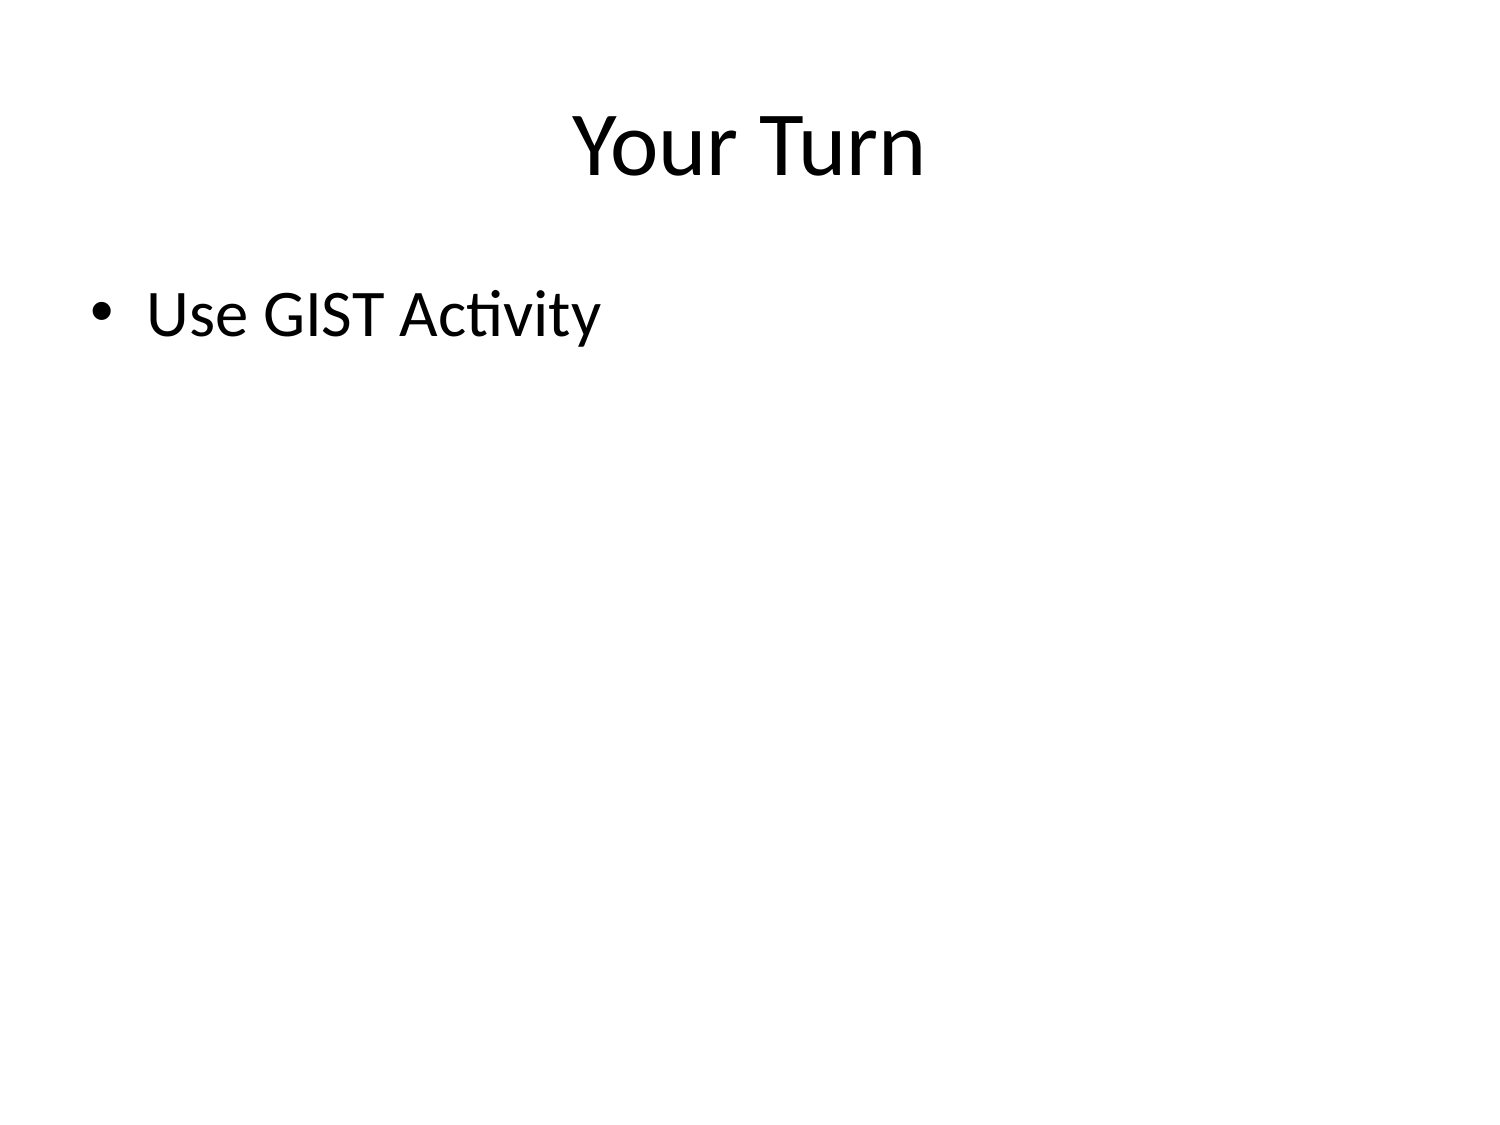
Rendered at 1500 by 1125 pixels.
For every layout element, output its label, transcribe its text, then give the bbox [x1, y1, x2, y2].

list Use GIST Activity [75, 262, 1425, 1005]
title Your Turn [75, 45, 1425, 233]
